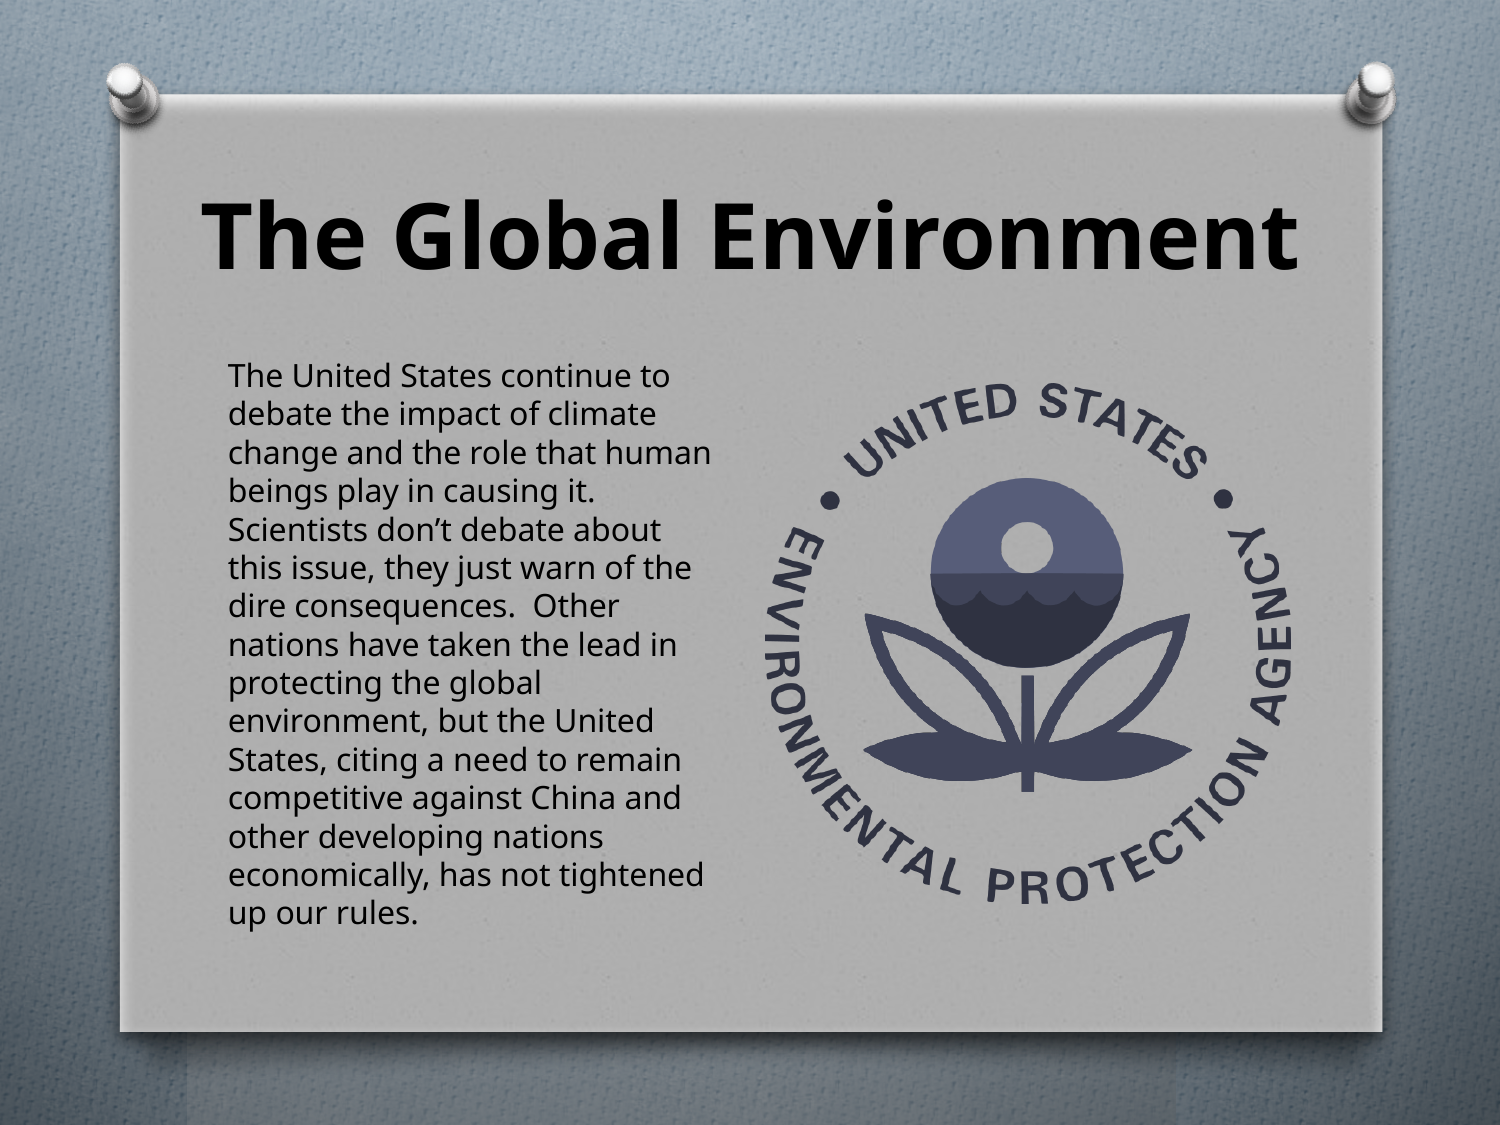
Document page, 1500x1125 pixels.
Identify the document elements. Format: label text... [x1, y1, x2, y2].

title The Global Environment [179, 134, 1323, 332]
picture [1317, 35, 1439, 156]
picture [75, 29, 198, 153]
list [764, 383, 1291, 904]
list The United States continue to debate the impact of climate change and the role that human beings play in causing it. Scientists don’t debate about this issue, they just warn of the dire consequences. Other nations have taken the lead in protecting the global environment, but the United States, citing a need to remain competitive against China and other developing nations economically, has not tightened up our rules. [213, 348, 738, 939]
